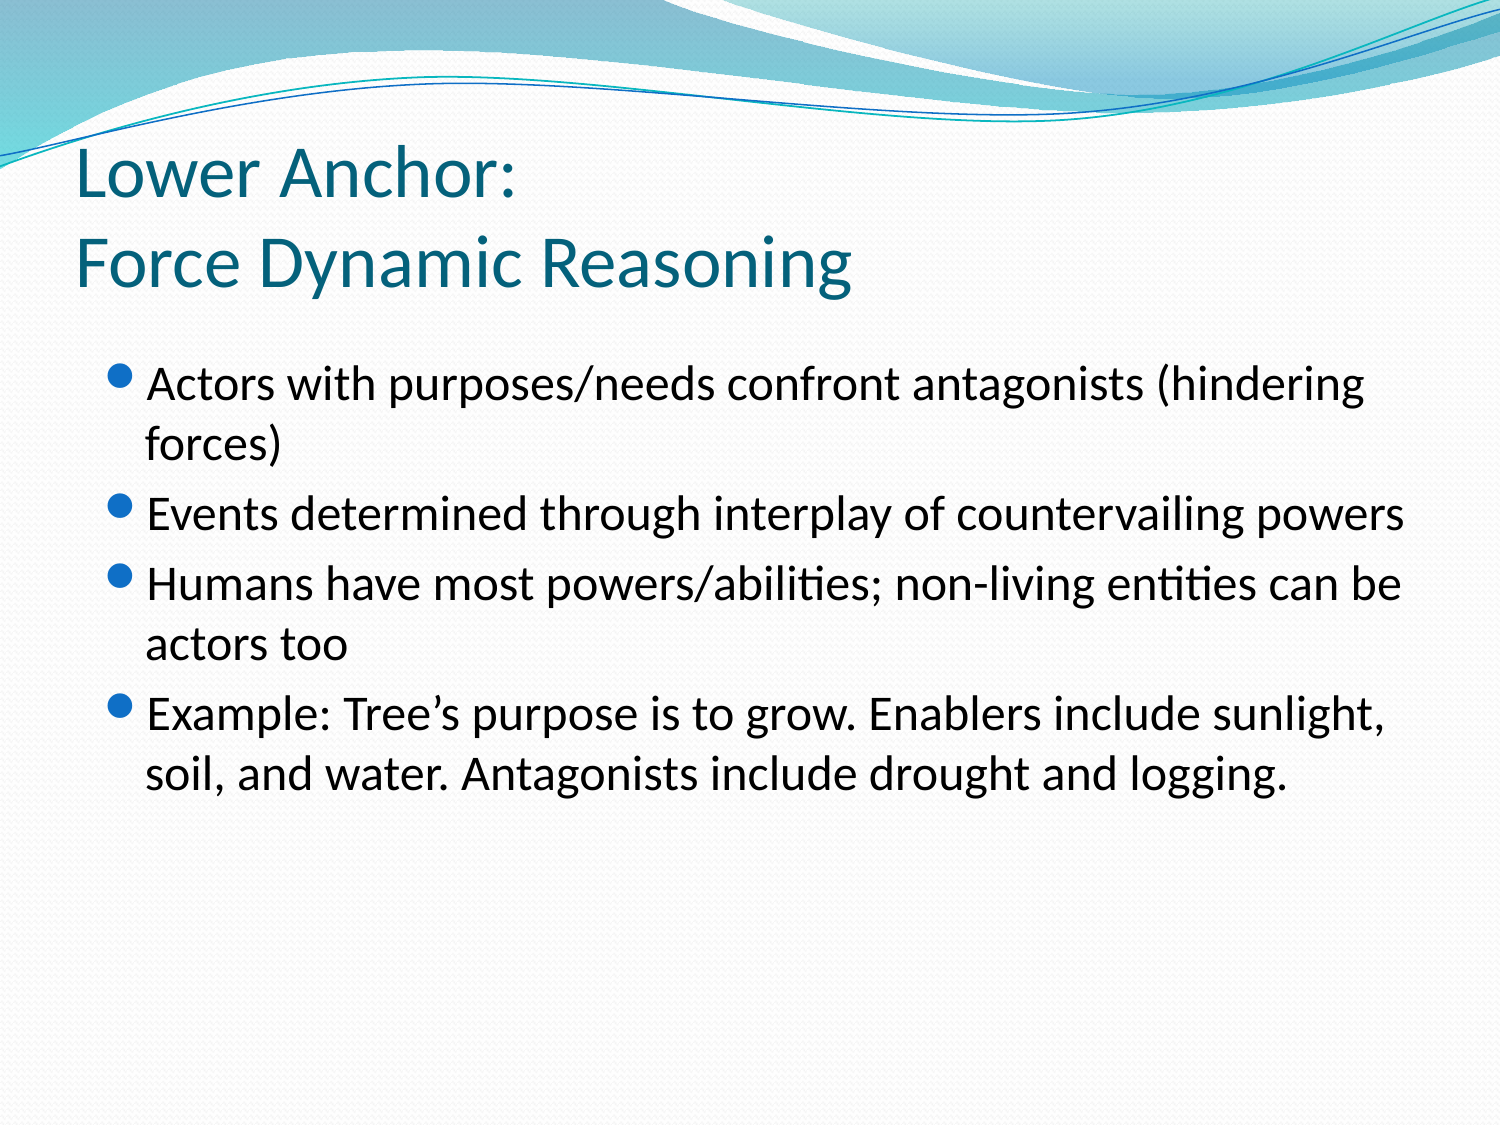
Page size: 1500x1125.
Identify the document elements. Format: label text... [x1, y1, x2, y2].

list Actors with purposes/needs confront antagonists (hindering forces) Events determined through interplay of countervailing powers Humans have most powers/abilities; non-living entities can be actors too Example: Tree’s purpose is to grow. Enablers include sunlight, soil, and water. Antagonists include drought and logging. [24, 343, 1475, 1088]
title Lower Anchor: Force Dynamic Reasoning [75, 115, 1425, 303]
